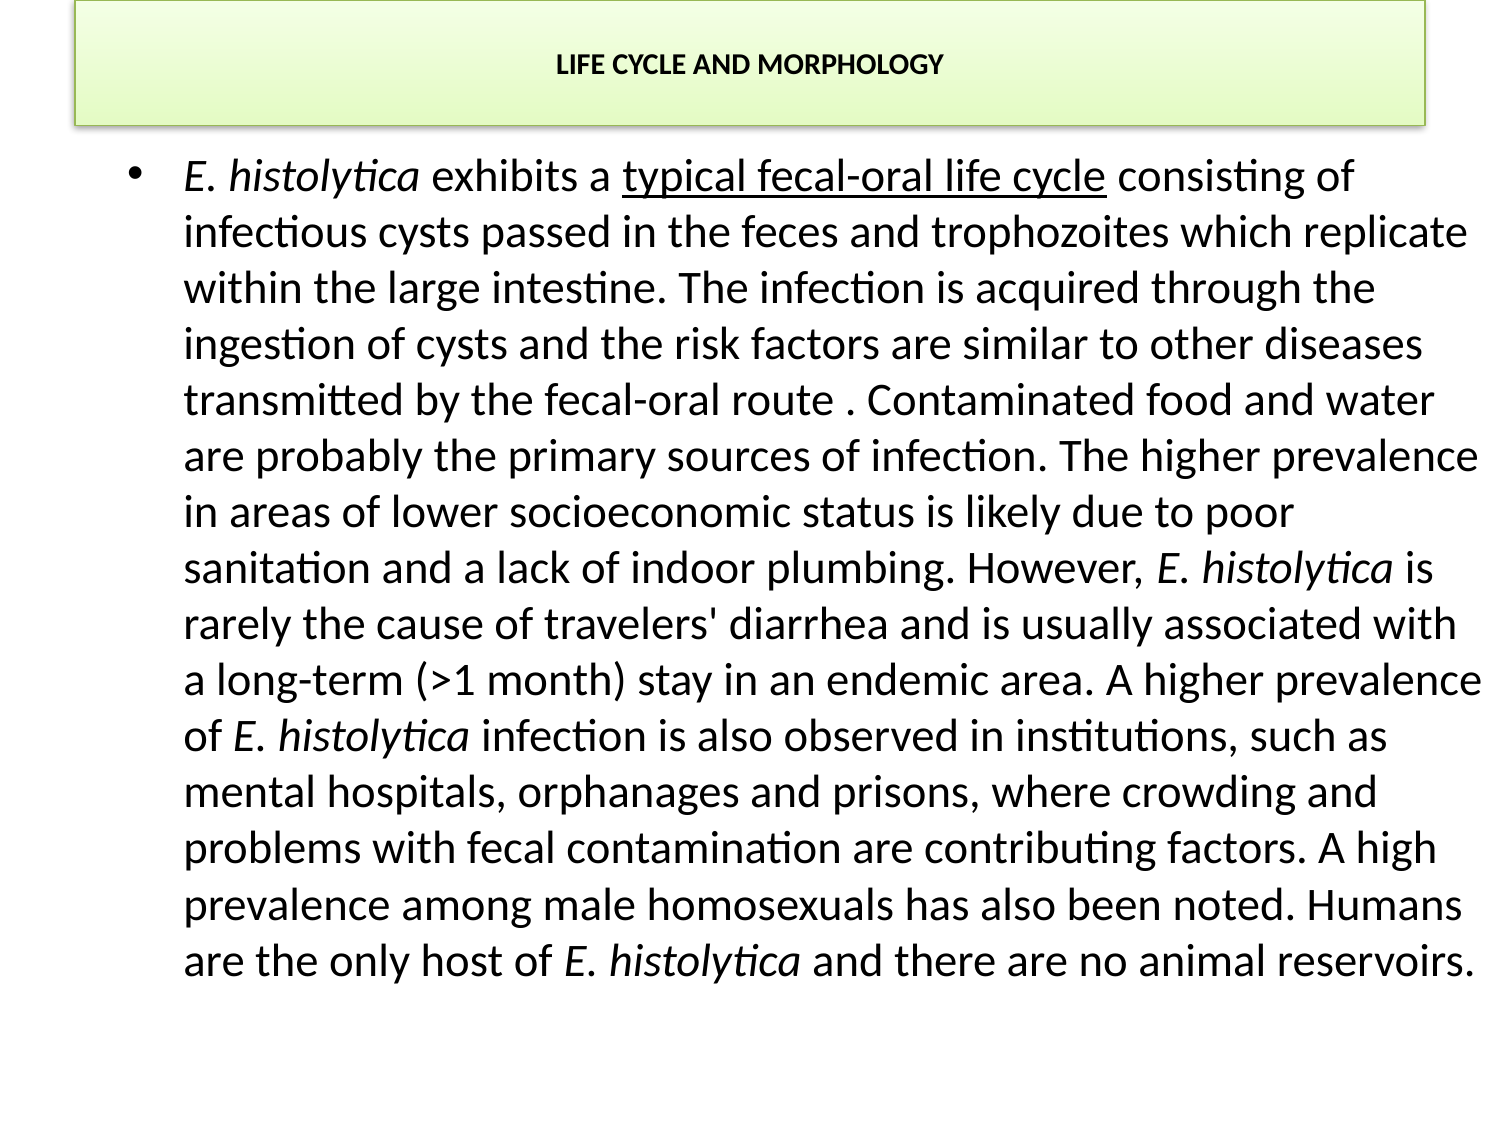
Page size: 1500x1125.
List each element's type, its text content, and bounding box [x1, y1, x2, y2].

list E. histolytica exhibits a typical fecal-oral life cycle consisting of infectious cysts passed in the feces and trophozoites which replicate within the large intestine. The infection is acquired through the ingestion of cysts and the risk factors are similar to other diseases transmitted by the fecal-oral route . Contaminated food and water are probably the primary sources of infection. The higher prevalence in areas of lower socioeconomic status is likely due to poor sanitation and a lack of indoor plumbing. However, E. histolytica is rarely the cause of travelers' diarrhea and is usually associated with a long-term (>1 month) stay in an endemic area. A higher prevalence of E. histolytica infection is also observed in institutions, such as mental hospitals, orphanages and prisons, where crowding and problems with fecal contamination are contributing factors. A high prevalence among male homosexuals has also been noted. Humans are the only host of E. histolytica and there are no animal reservoirs. [112, 137, 1500, 1005]
title LIFE CYCLE AND MORPHOLOGY [74, 0, 1426, 126]
